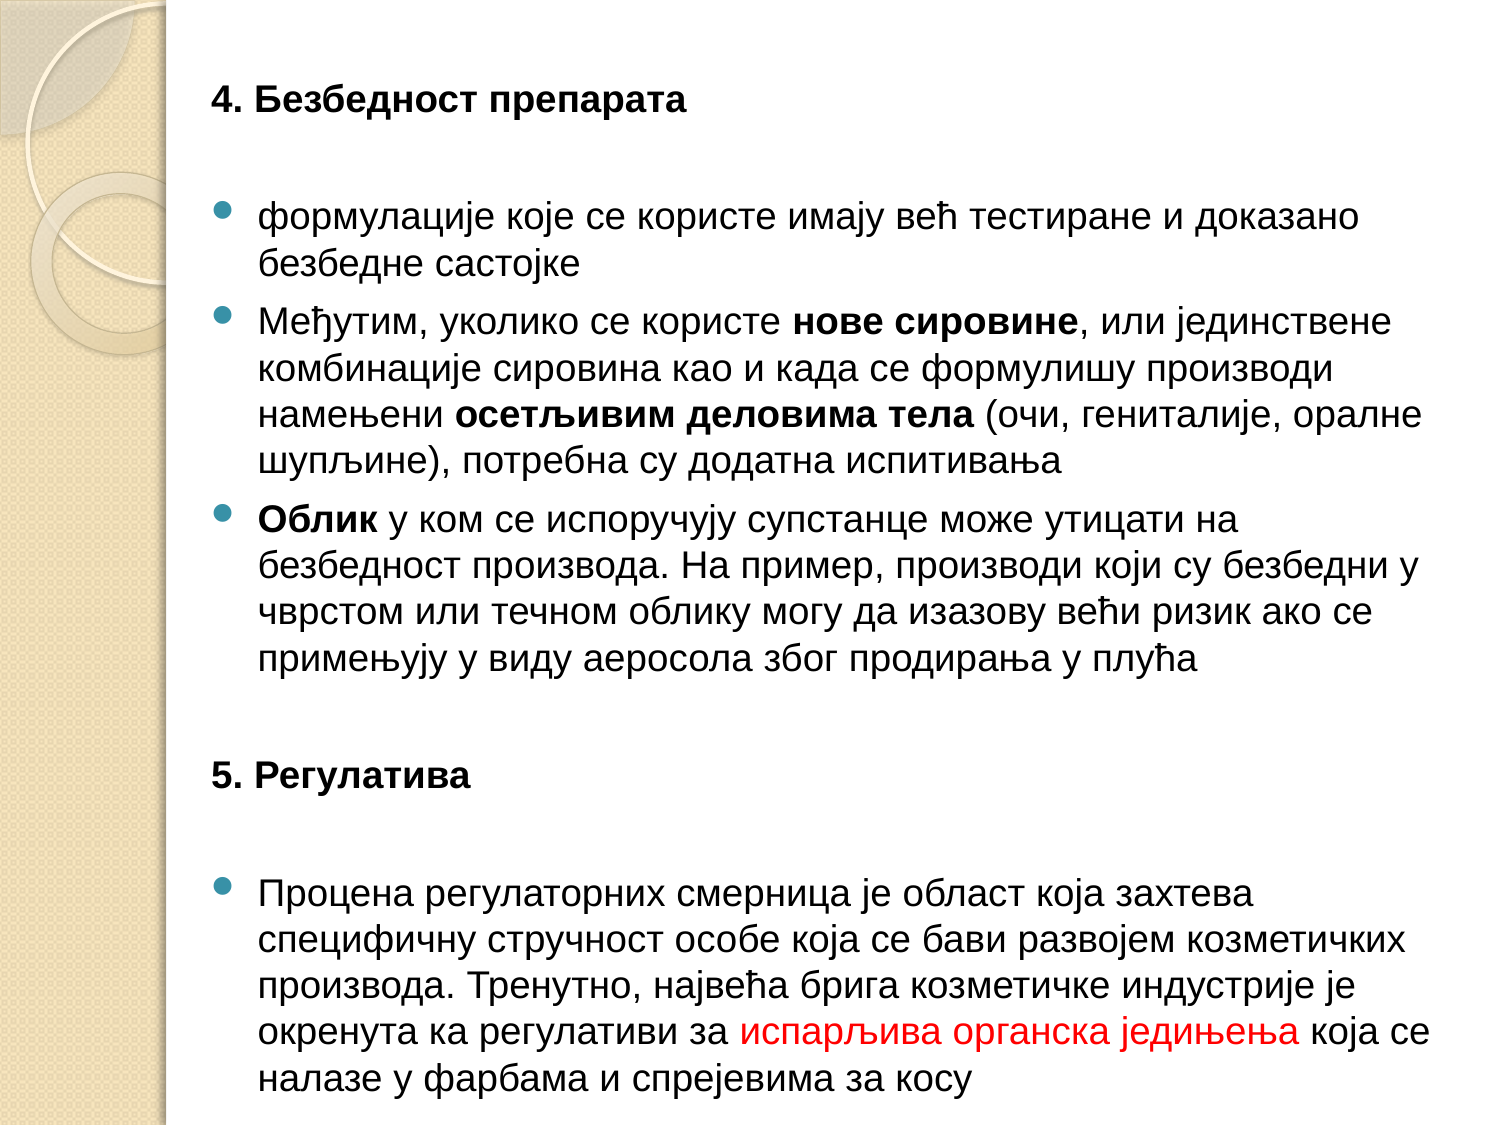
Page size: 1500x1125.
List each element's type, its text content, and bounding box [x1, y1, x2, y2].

list 4. Безбедност препарата формулације које се користе имају већ тестиране и доказано безбедне састојке Међутим, уколико се користе нове сировине, или јединствене комбинације сировина као и када се формулишу производи намењени осетљивим деловима тела (очи, гениталије, оралне шупљине), потребна су додатна испитивања Облик у ком се испоручују супстанце може утицати на безбедност производа. На пример, производи који су безбедни у чврстом или течном облику могу да изазову већи ризик ако се примењују у виду аеросола због продирања у плућа 5. Регулатива Процена регулаторних смерница је област која захтева специфичну стручност особе која се бави развојем козметичких производа. Тренутно, највећа брига козметичке индустрије је окренута ка регулативи за испарљива органска једињења која се налазе у фарбама и спрејевима за косу [183, 66, 1466, 1025]
